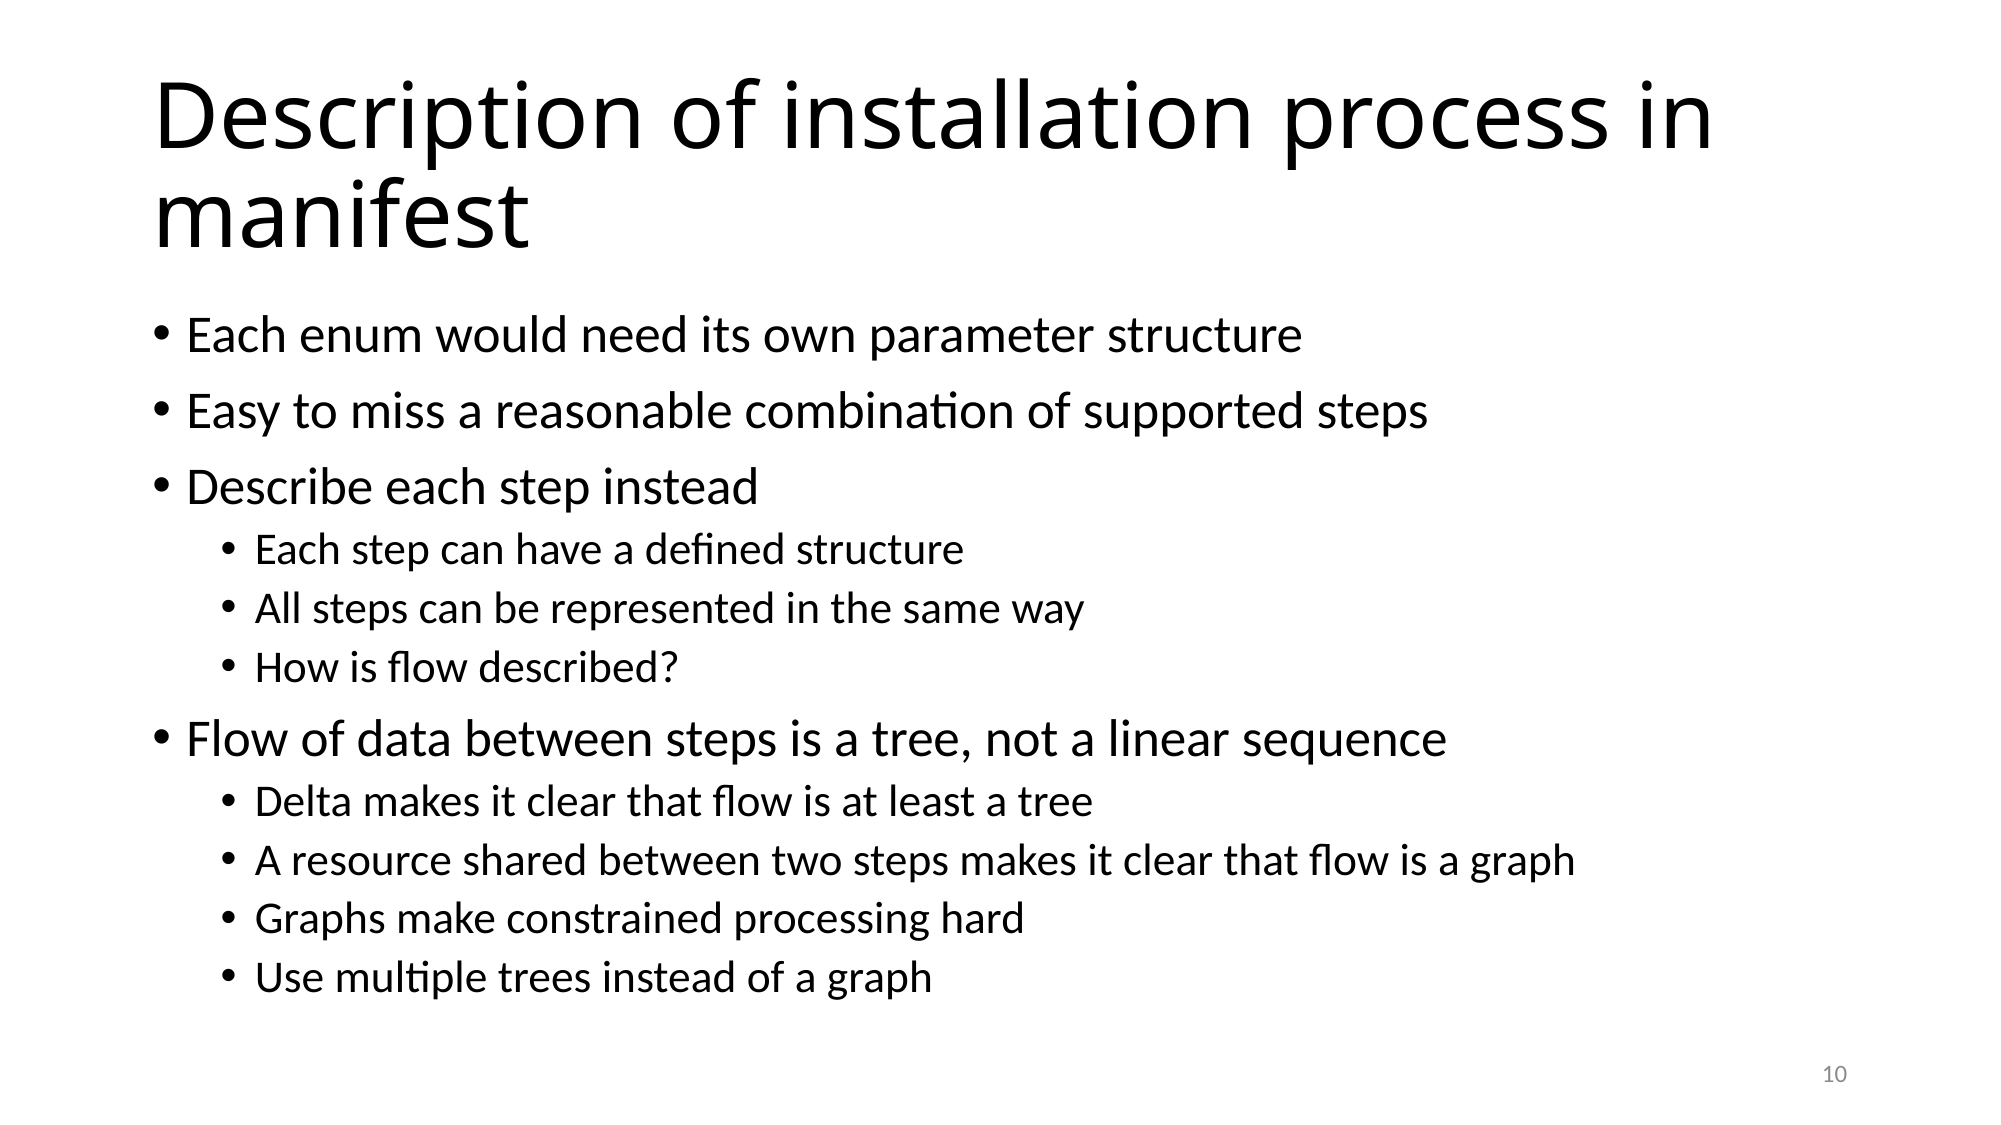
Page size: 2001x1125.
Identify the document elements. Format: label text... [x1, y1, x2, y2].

slide_number 10 [1412, 1042, 1863, 1103]
list Each enum would need its own parameter structure Easy to miss a reasonable combination of supported steps Describe each step instead Each step can have a defined structure All steps can be represented in the same way How is flow described? Flow of data between steps is a tree, not a linear sequence Delta makes it clear that flow is at least a tree A resource shared between two steps makes it clear that flow is a graph Graphs make constrained processing hard Use multiple trees instead of a graph [137, 299, 1863, 1014]
title Description of installation process in manifest [137, 59, 1863, 278]
